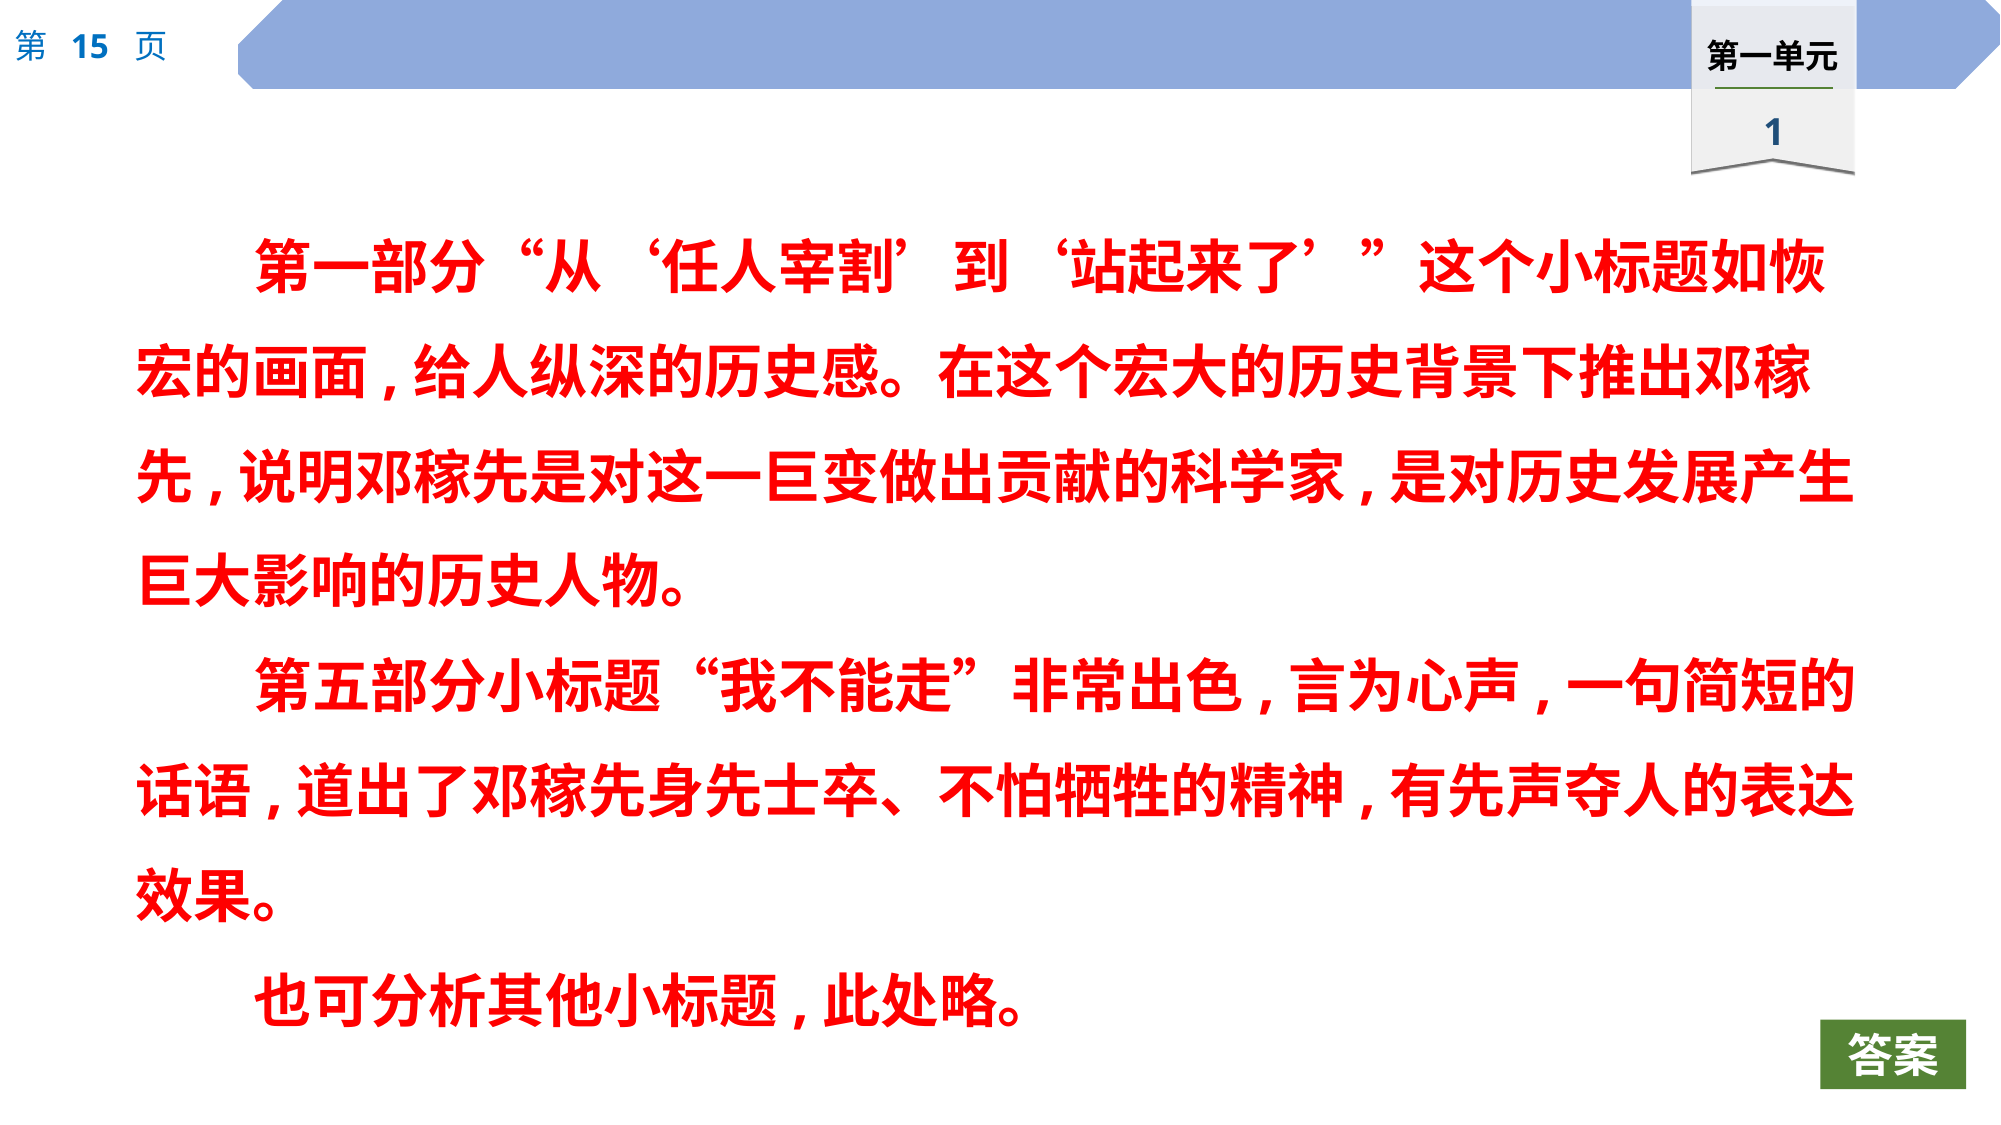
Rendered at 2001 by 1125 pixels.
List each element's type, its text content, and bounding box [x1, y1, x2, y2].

list 第一部分“从‘任人宰割’到‘站起来了’”这个小标题如恢宏的画面,给人纵深的历史感。在这个宏大的历史背景下推出邓稼先,说明邓稼先是对这一巨变做出贡献的科学家,是对历史发展产生巨大影响的历史人物。 第五部分小标题“我不能走”非常出色,言为心声,一句简短的话语,道出了邓稼先身先士卒、不怕牺牲的精神,有先声夺人的表达效果。 也可分析其他小标题,此处略。 [121, 187, 1879, 329]
text_box 答案 [1820, 1019, 1967, 1090]
